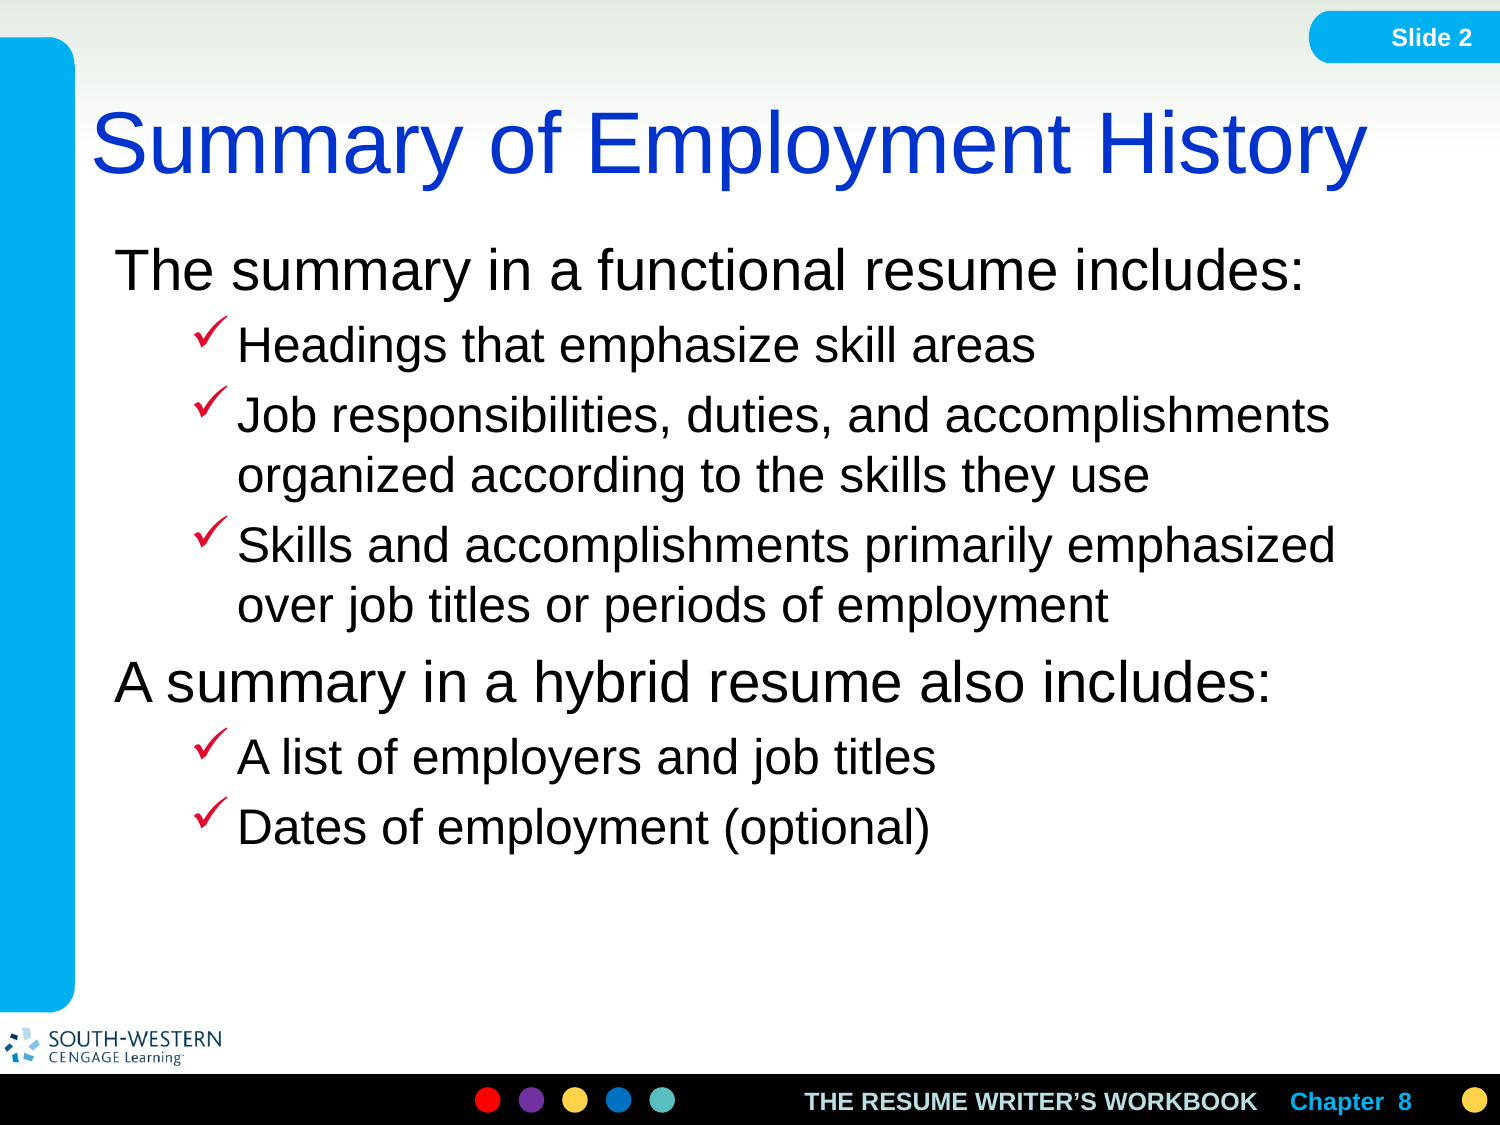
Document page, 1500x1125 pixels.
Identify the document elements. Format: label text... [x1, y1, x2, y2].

picture [0, 1022, 225, 1073]
slide_number Slide 2 [1312, 13, 1488, 93]
list The summary in a functional resume includes: Headings that emphasize skill areas Job responsibilities, duties, and accomplishments organized according to the skills they use Skills and accomplishments primarily emphasized over job titles or periods of employment A summary in a hybrid resume also includes: A list of employers and job titles Dates of employment (optional) [99, 224, 1451, 968]
footer Chapter 8 [1274, 1075, 1476, 1125]
title Summary of Employment History [74, 44, 1426, 233]
